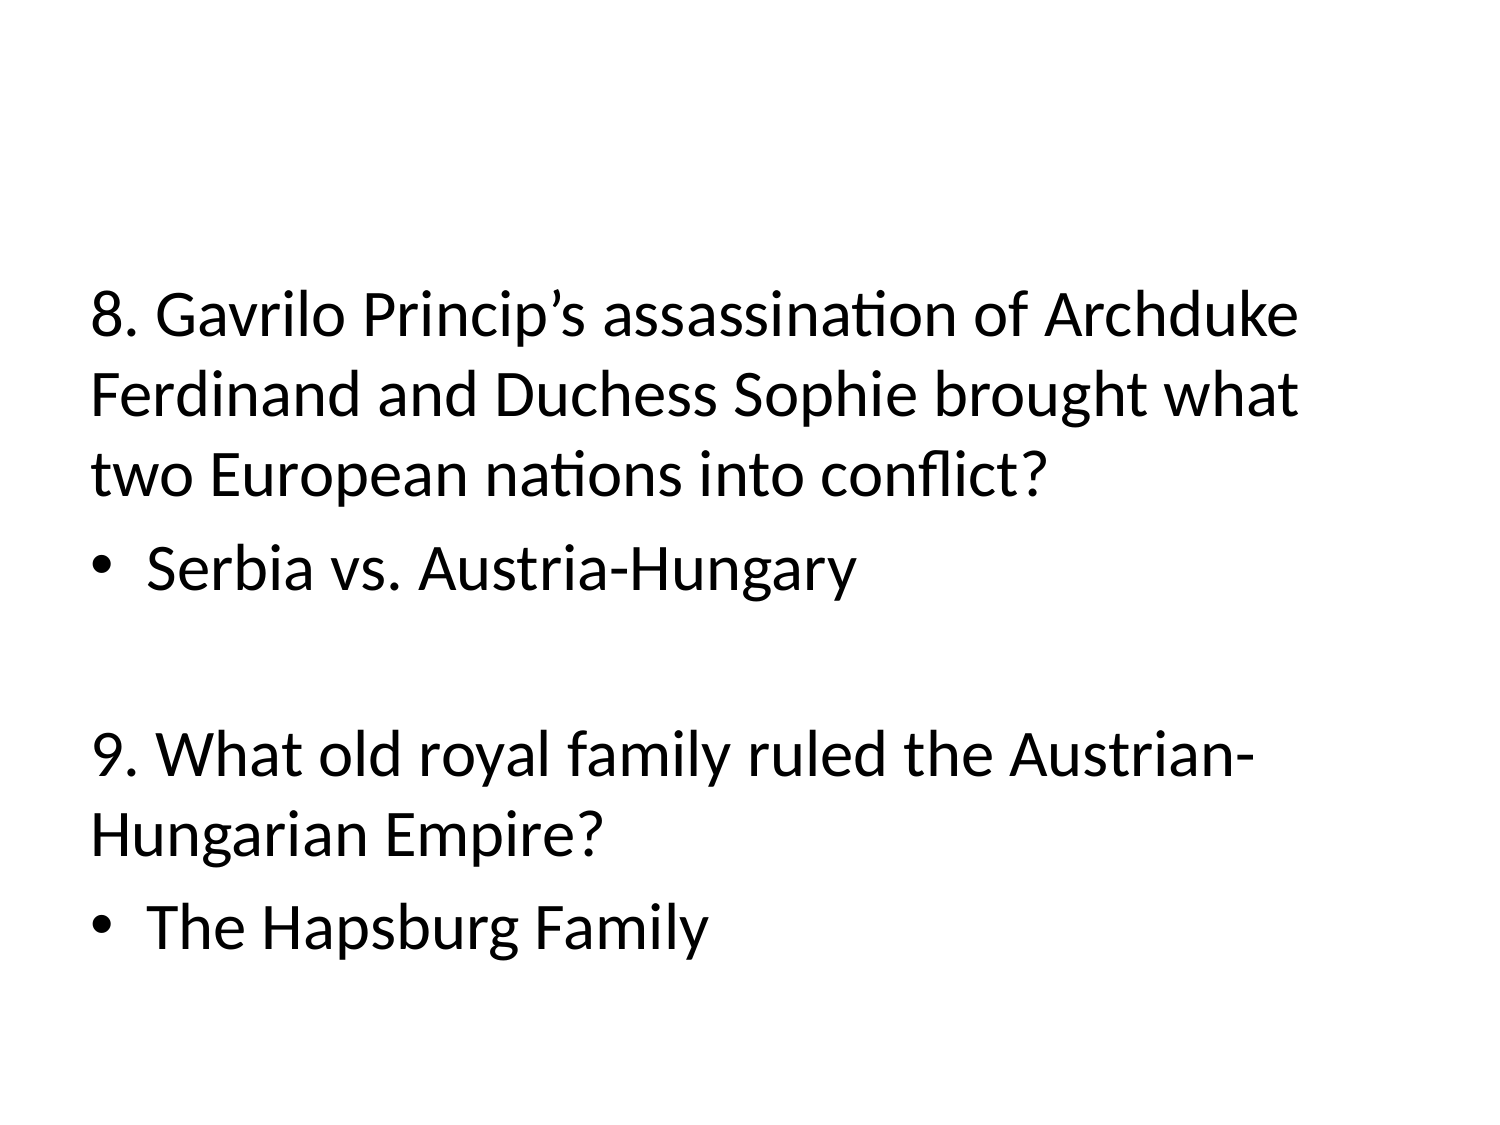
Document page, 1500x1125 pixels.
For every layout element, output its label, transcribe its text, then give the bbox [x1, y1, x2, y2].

list 8. Gavrilo Princip’s assassination of Archduke Ferdinand and Duchess Sophie brought what two European nations into conflict? Serbia vs. Austria-Hungary 9. What old royal family ruled the Austrian-Hungarian Empire? The Hapsburg Family [75, 262, 1425, 1005]
